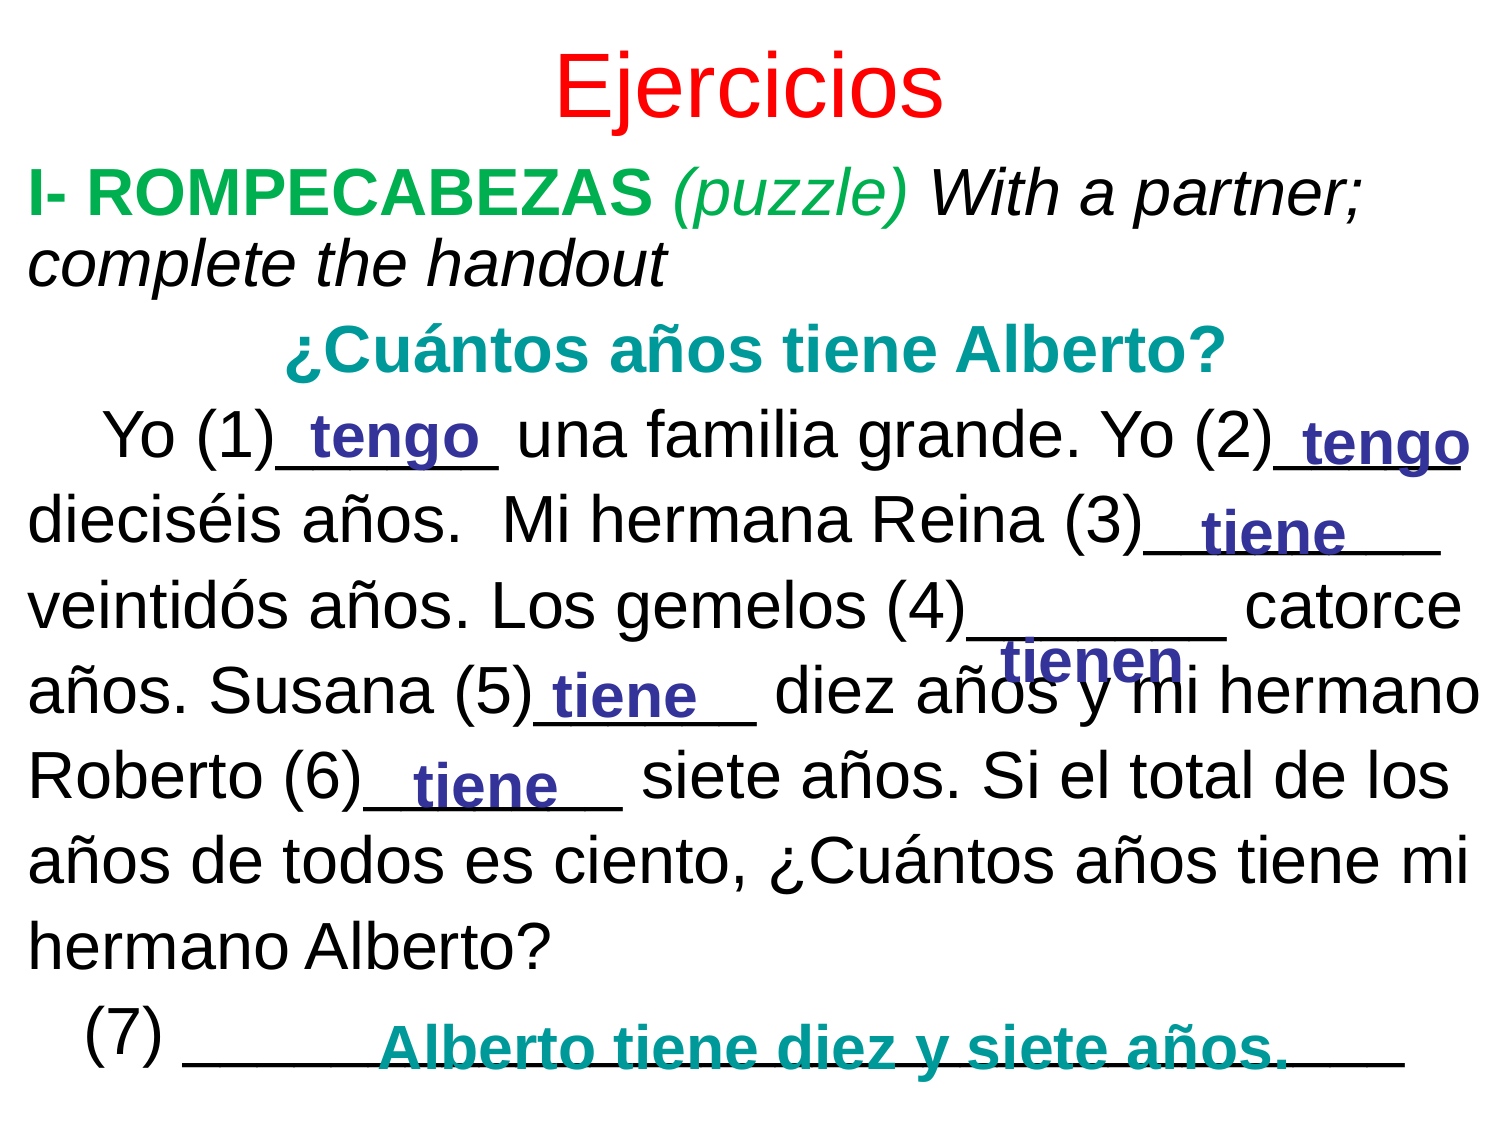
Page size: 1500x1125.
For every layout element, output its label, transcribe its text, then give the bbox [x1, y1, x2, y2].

text_box tengo [1287, 394, 1488, 485]
text_box tiene [1187, 484, 1363, 575]
text_box tienen [985, 612, 1200, 703]
text_box tiene [399, 737, 575, 828]
text_box tengo [295, 387, 496, 478]
text_box tiene [537, 647, 714, 738]
text_box Alberto tiene diez y siete años. [363, 999, 1306, 1090]
title Ejercicios [75, 0, 1425, 149]
list I- ROMPECABEZAS (puzzle) With a partner; complete the handout ¿Cuántos años tiene Alberto? Yo (1)______ una familia grande. Yo (2)_____ dieciséis años. Mi hermana Reina (3)________ veintidós años. Los gemelos (4)_______ catorce años. Susana (5)______ diez años y mi hermano Roberto (6)_______ siete años. Si el total de los años de todos es ciento, ¿Cuántos años tiene mi hermano Alberto? (7) _________________________________ [12, 149, 1500, 1050]
